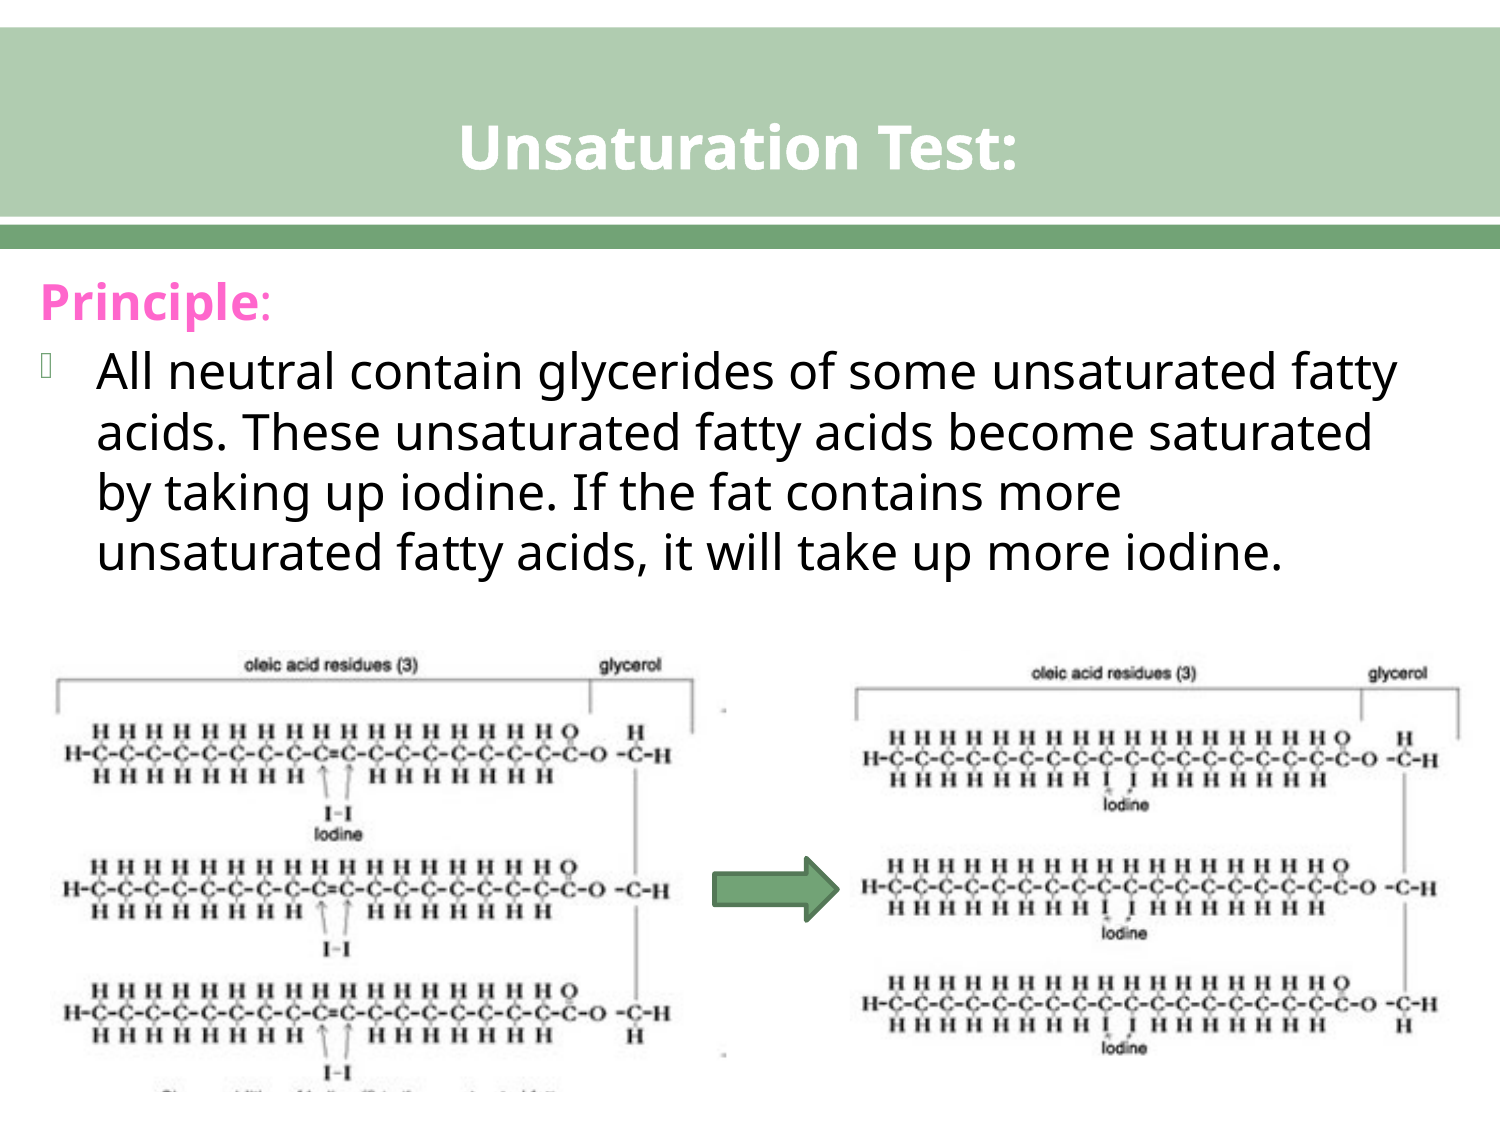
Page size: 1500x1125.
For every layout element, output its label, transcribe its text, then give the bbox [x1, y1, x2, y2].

text_box [736, 855, 840, 923]
title Unsaturation Test: [37, 99, 1438, 262]
picture [849, 649, 1476, 1072]
list Principle: All neutral contain glycerides of some unsaturated fatty acids. These unsaturated fatty acids become saturated by taking up iodine. If the fat contains more unsaturated fatty acids, it will take up more iodine. [24, 262, 1438, 1100]
picture [49, 649, 727, 1092]
